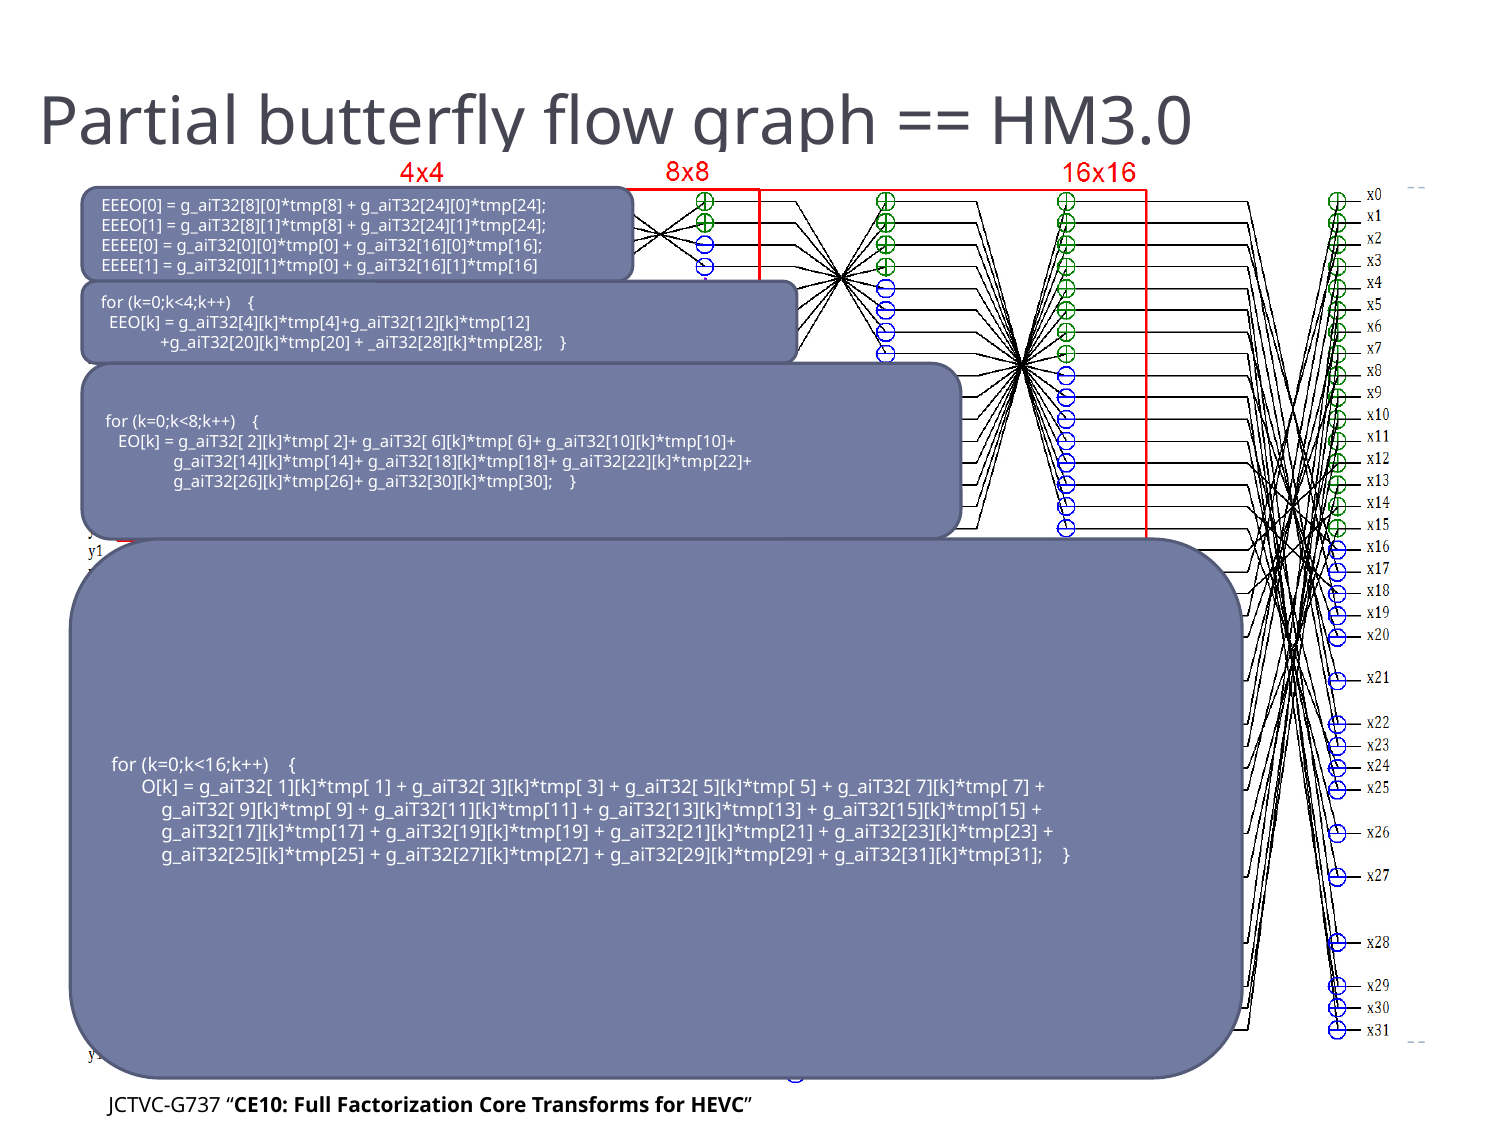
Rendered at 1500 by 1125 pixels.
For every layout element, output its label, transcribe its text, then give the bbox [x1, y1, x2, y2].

text_box JCTVC-G737 “CE10: Full Factorization Core Transforms for HEVC” [93, 1084, 1500, 1125]
picture [58, 152, 1407, 1094]
title Partial butterfly flow graph == HM3.0 [23, 23, 1465, 166]
